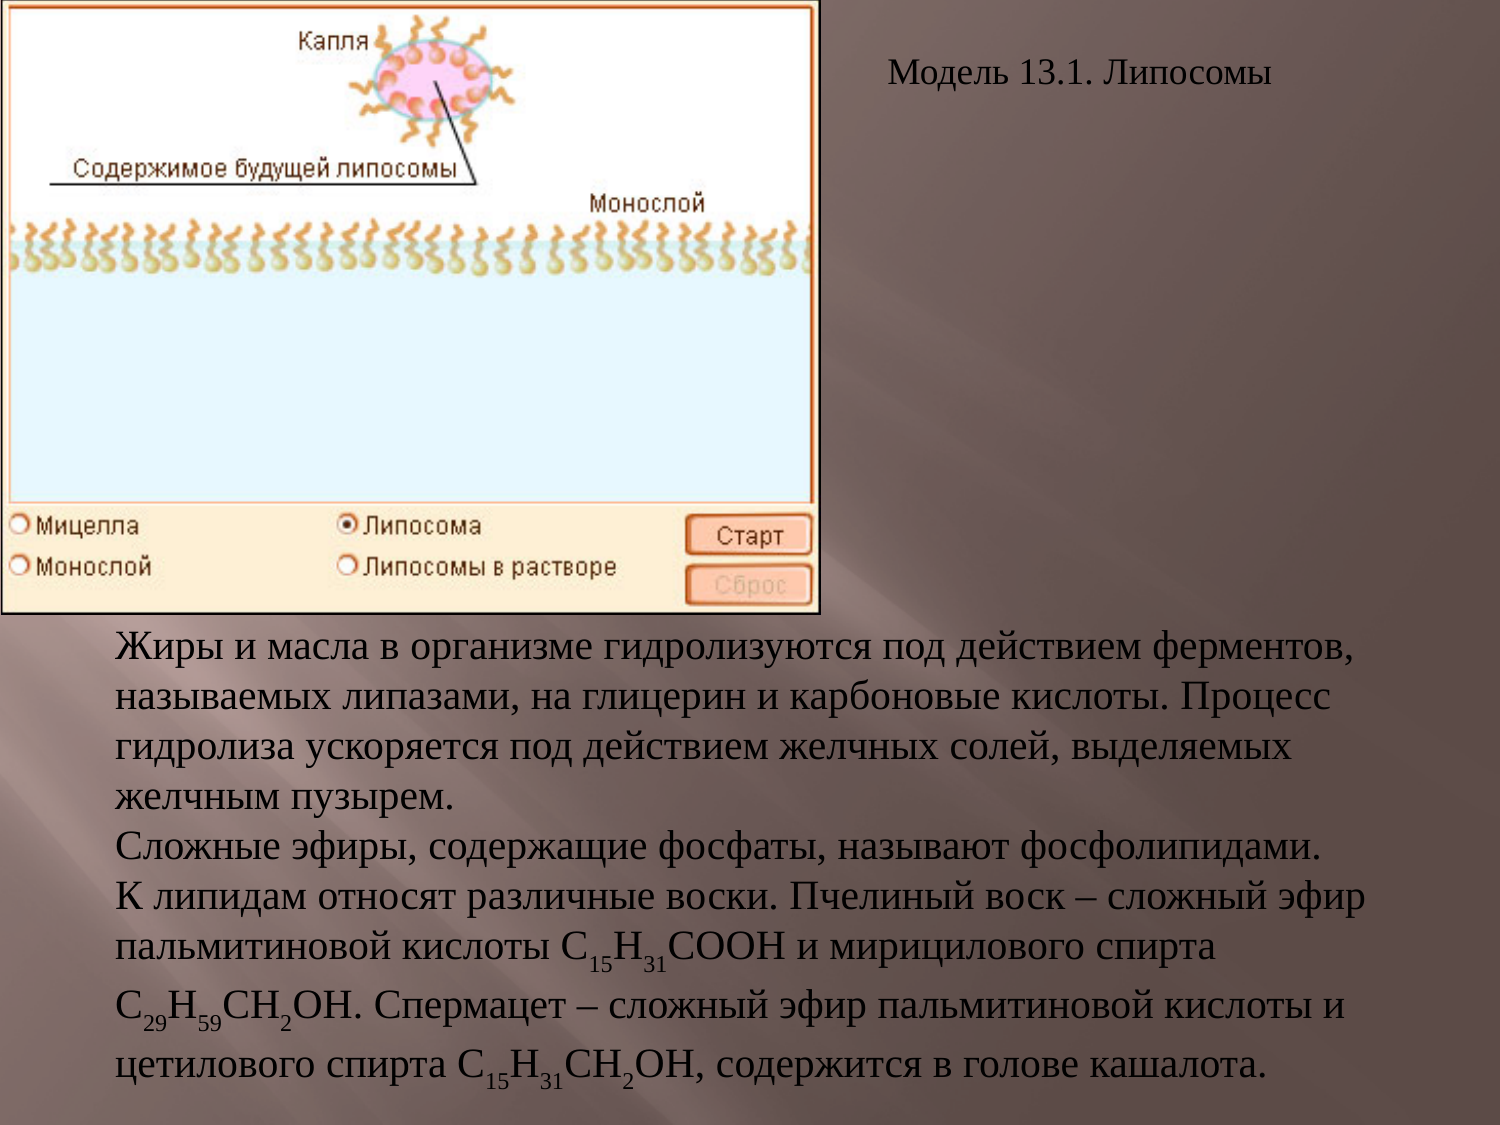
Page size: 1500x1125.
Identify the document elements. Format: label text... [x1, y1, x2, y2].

text_box Жиры и масла в организме гидролизуются под действием ферментов, называемых липазами, на глицерин и карбоновые кислоты. Процесс гидролиза ускоряется под действием желчных солей, выделяемых желчным пузырем. Сложные эфиры, содержащие фосфаты, называют фосфолипидами. К липидам относят различные воски. Пчелиный воск – сложный эфир пальмитиновой кислоты C15H31COOH и мирицилового спирта C29H59CH2OH. Спермацет – сложный эфир пальмитиновой кислоты и цетилового спирта C15H31CH2OH, содержится в голове кашалота. [100, 610, 1441, 1103]
table_header Модель 13.1. Липосомы [864, 43, 1500, 100]
picture [1, 0, 822, 615]
